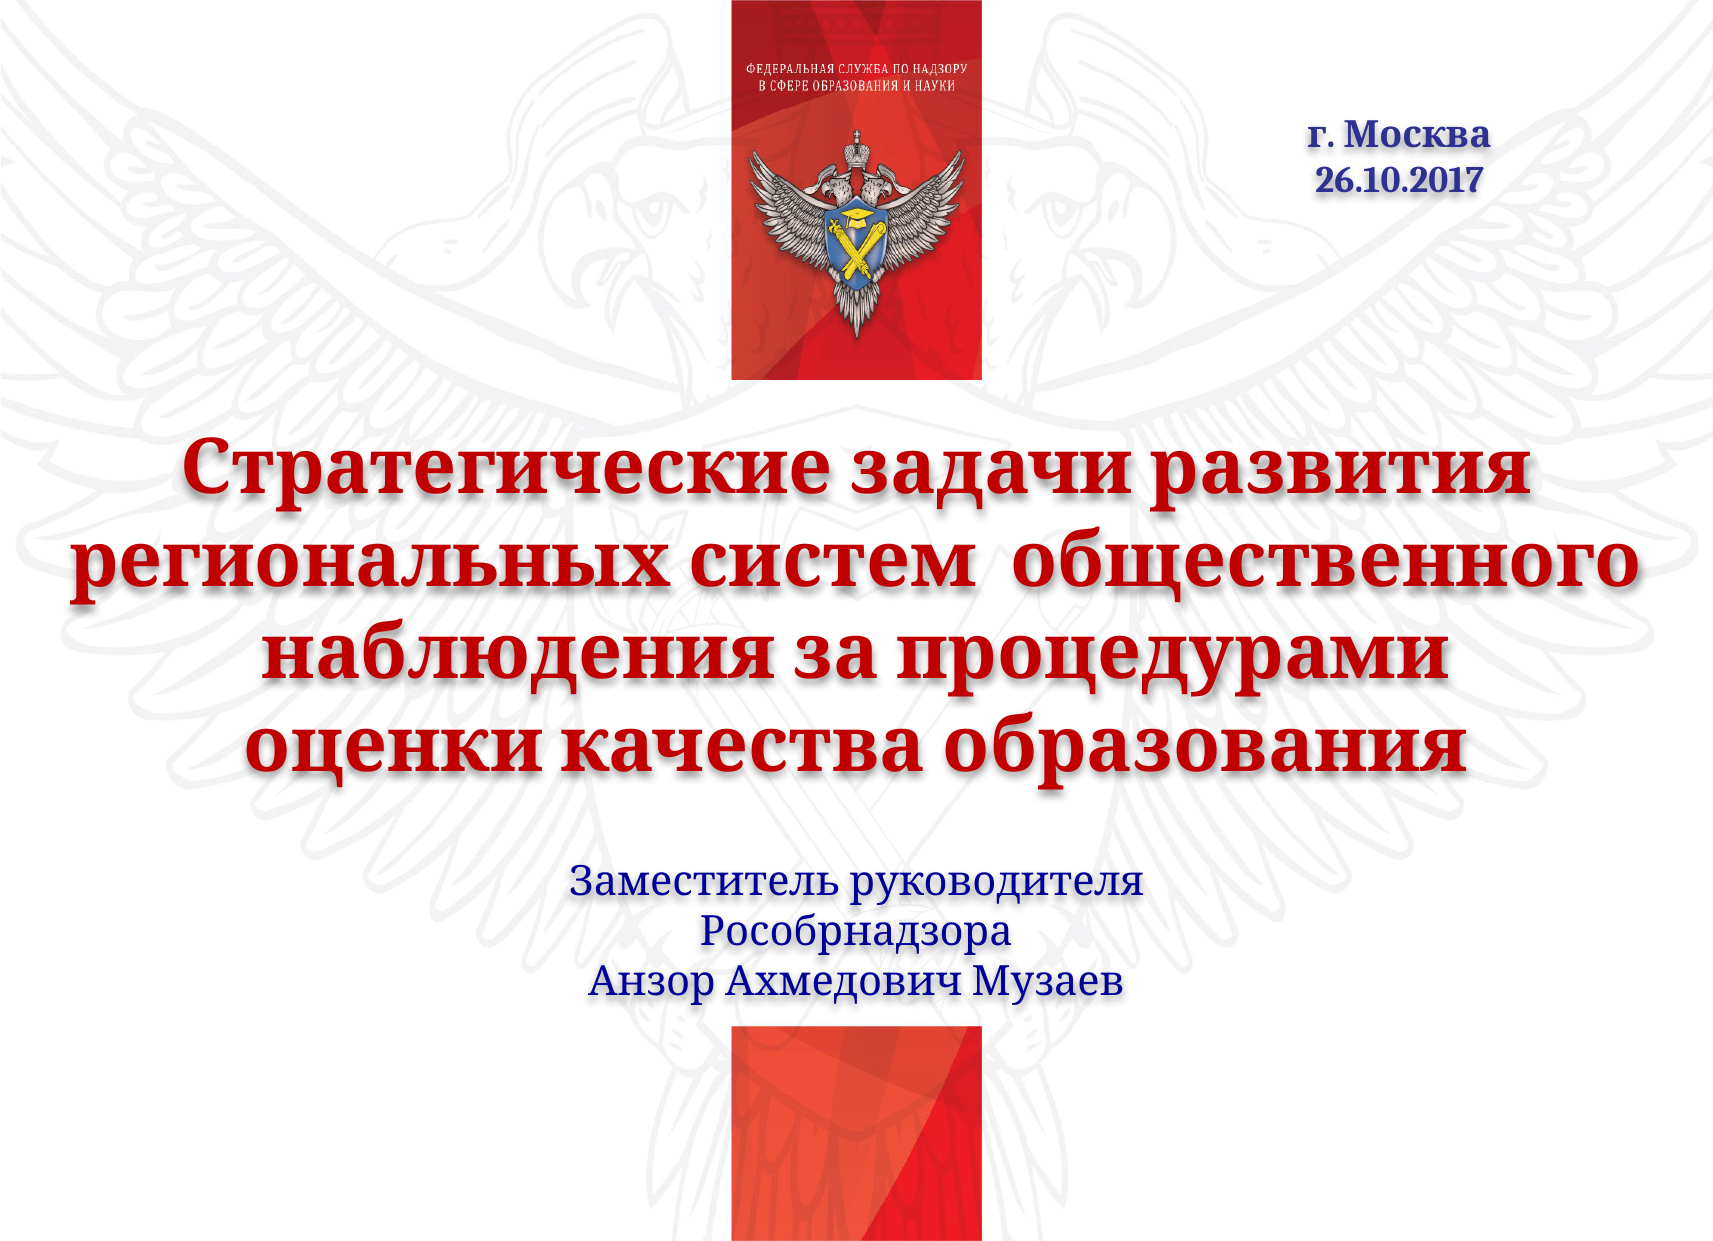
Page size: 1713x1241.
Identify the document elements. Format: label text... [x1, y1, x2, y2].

picture [0, 0, 1713, 407]
text_box Заместитель руководителя Рособрнадзора Анзор Ахмедович Музаев [406, 844, 1307, 1014]
picture [0, 797, 1713, 1241]
text_box Стратегические задачи развития региональных систем общественного наблюдения за процедурами оценки качества образования [0, 407, 1713, 797]
text_box г. Москва 26.10.2017 [1116, 100, 1684, 210]
